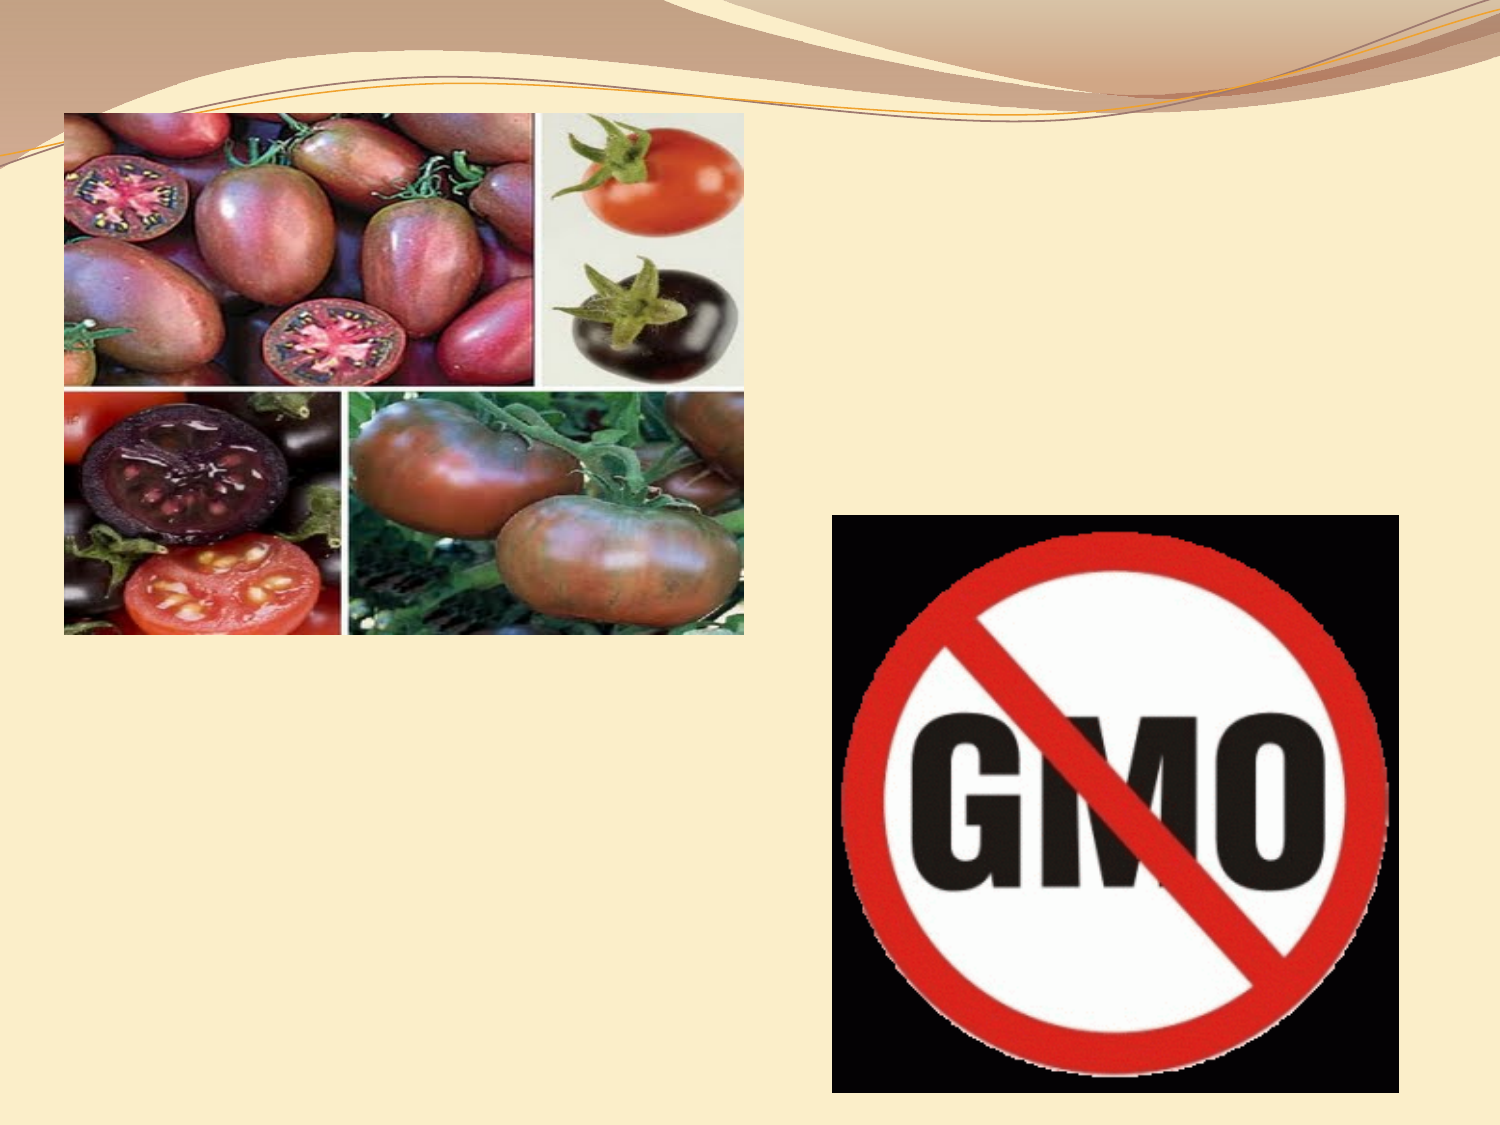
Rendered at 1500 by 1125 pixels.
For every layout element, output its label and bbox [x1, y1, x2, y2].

picture [832, 515, 1399, 1093]
picture [64, 113, 745, 635]
